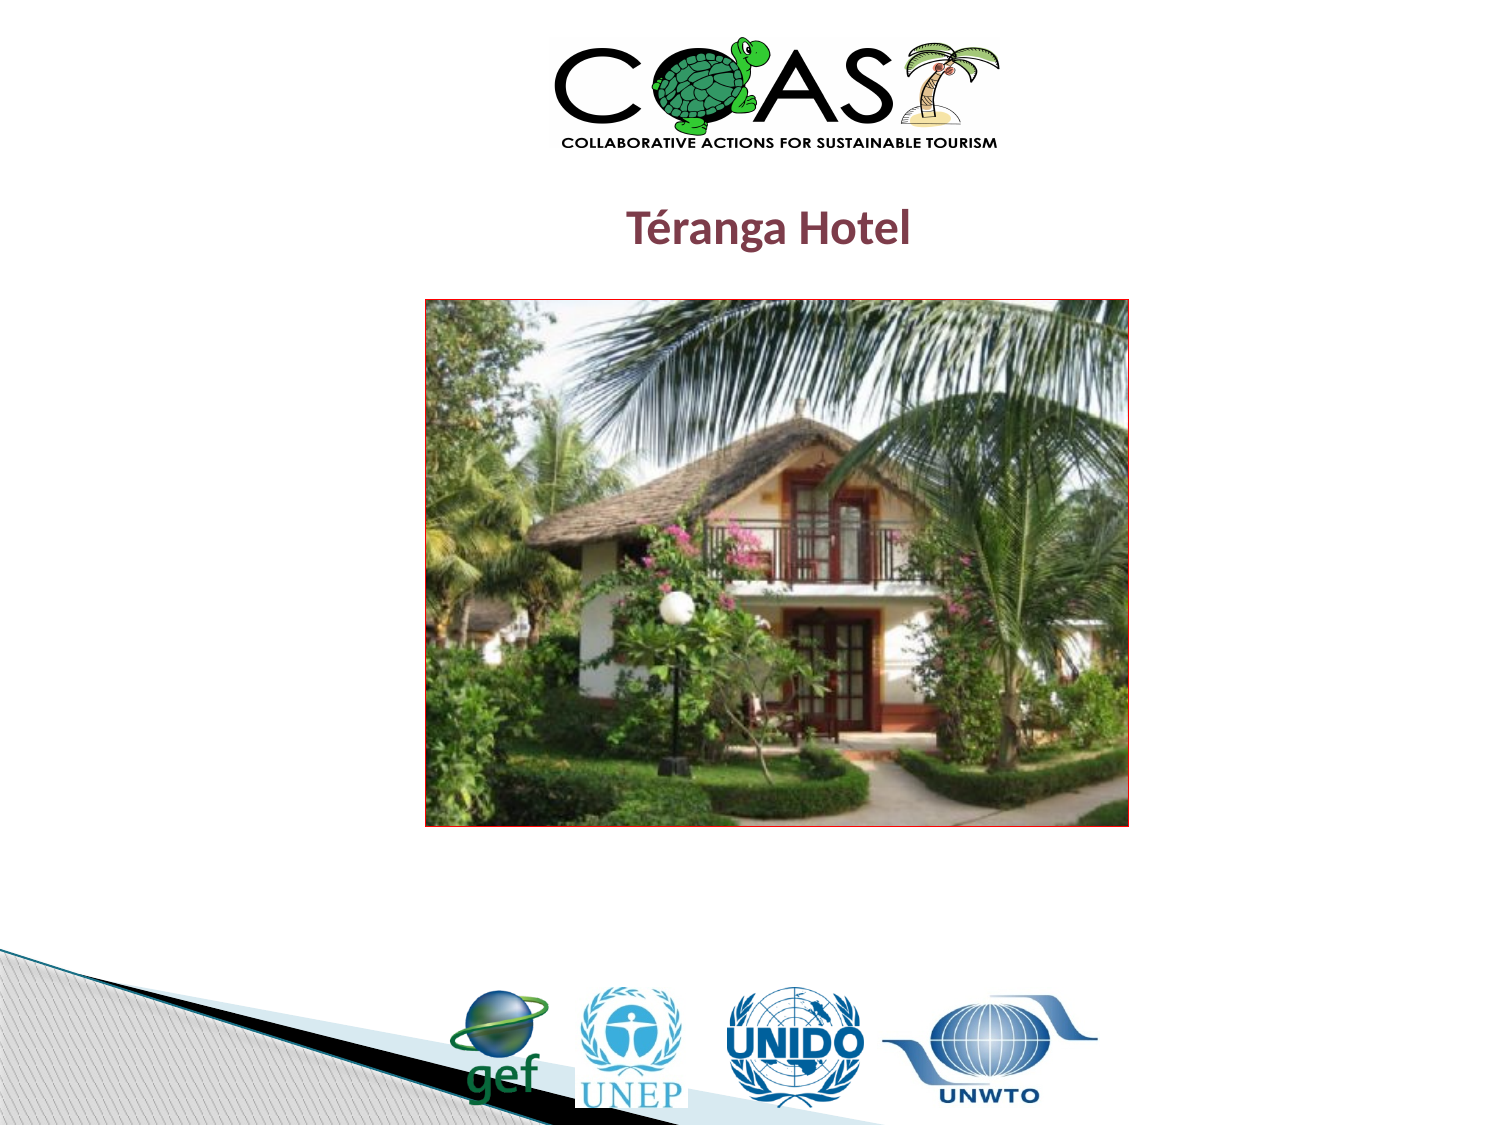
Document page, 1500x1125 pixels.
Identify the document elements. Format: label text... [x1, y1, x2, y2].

picture [727, 987, 864, 1108]
picture [575, 987, 688, 1108]
picture [447, 987, 551, 1108]
text_box Téranga Hotel [87, 187, 1450, 263]
picture [877, 987, 1100, 1108]
picture [424, 299, 1129, 827]
picture [549, 37, 1000, 148]
